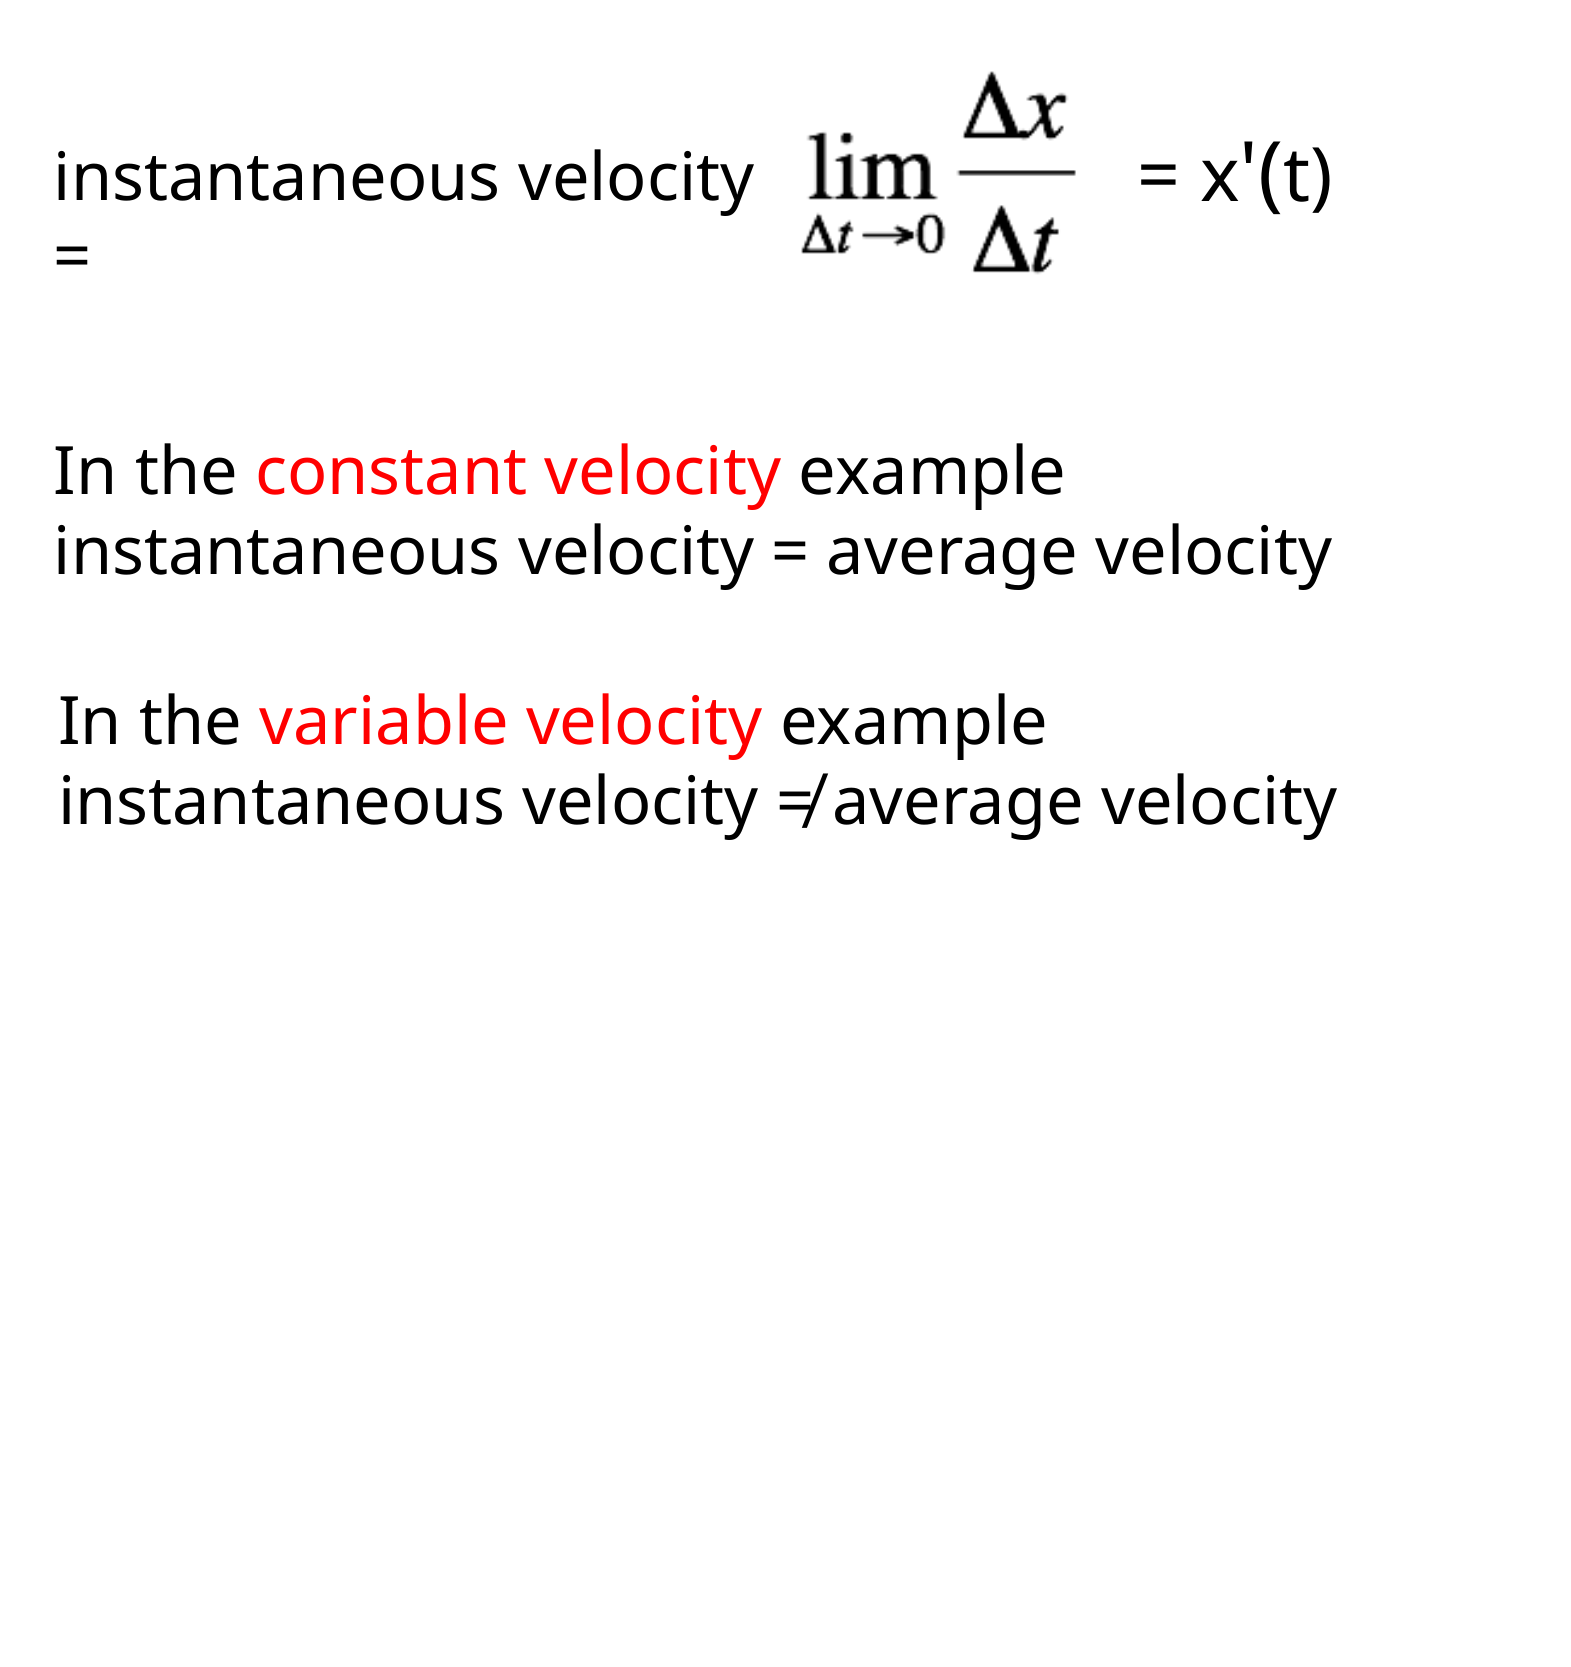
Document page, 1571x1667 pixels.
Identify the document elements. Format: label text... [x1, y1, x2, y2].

text_box instantaneous velocity = [39, 125, 811, 301]
picture [786, 54, 1088, 284]
text_box In the constant velocity example instantaneous velocity = average velocity [39, 420, 1473, 596]
text_box In the variable velocity example instantaneous velocity ≠ average velocity [43, 670, 1477, 846]
text_box = x'(t) [1122, 110, 1359, 226]
